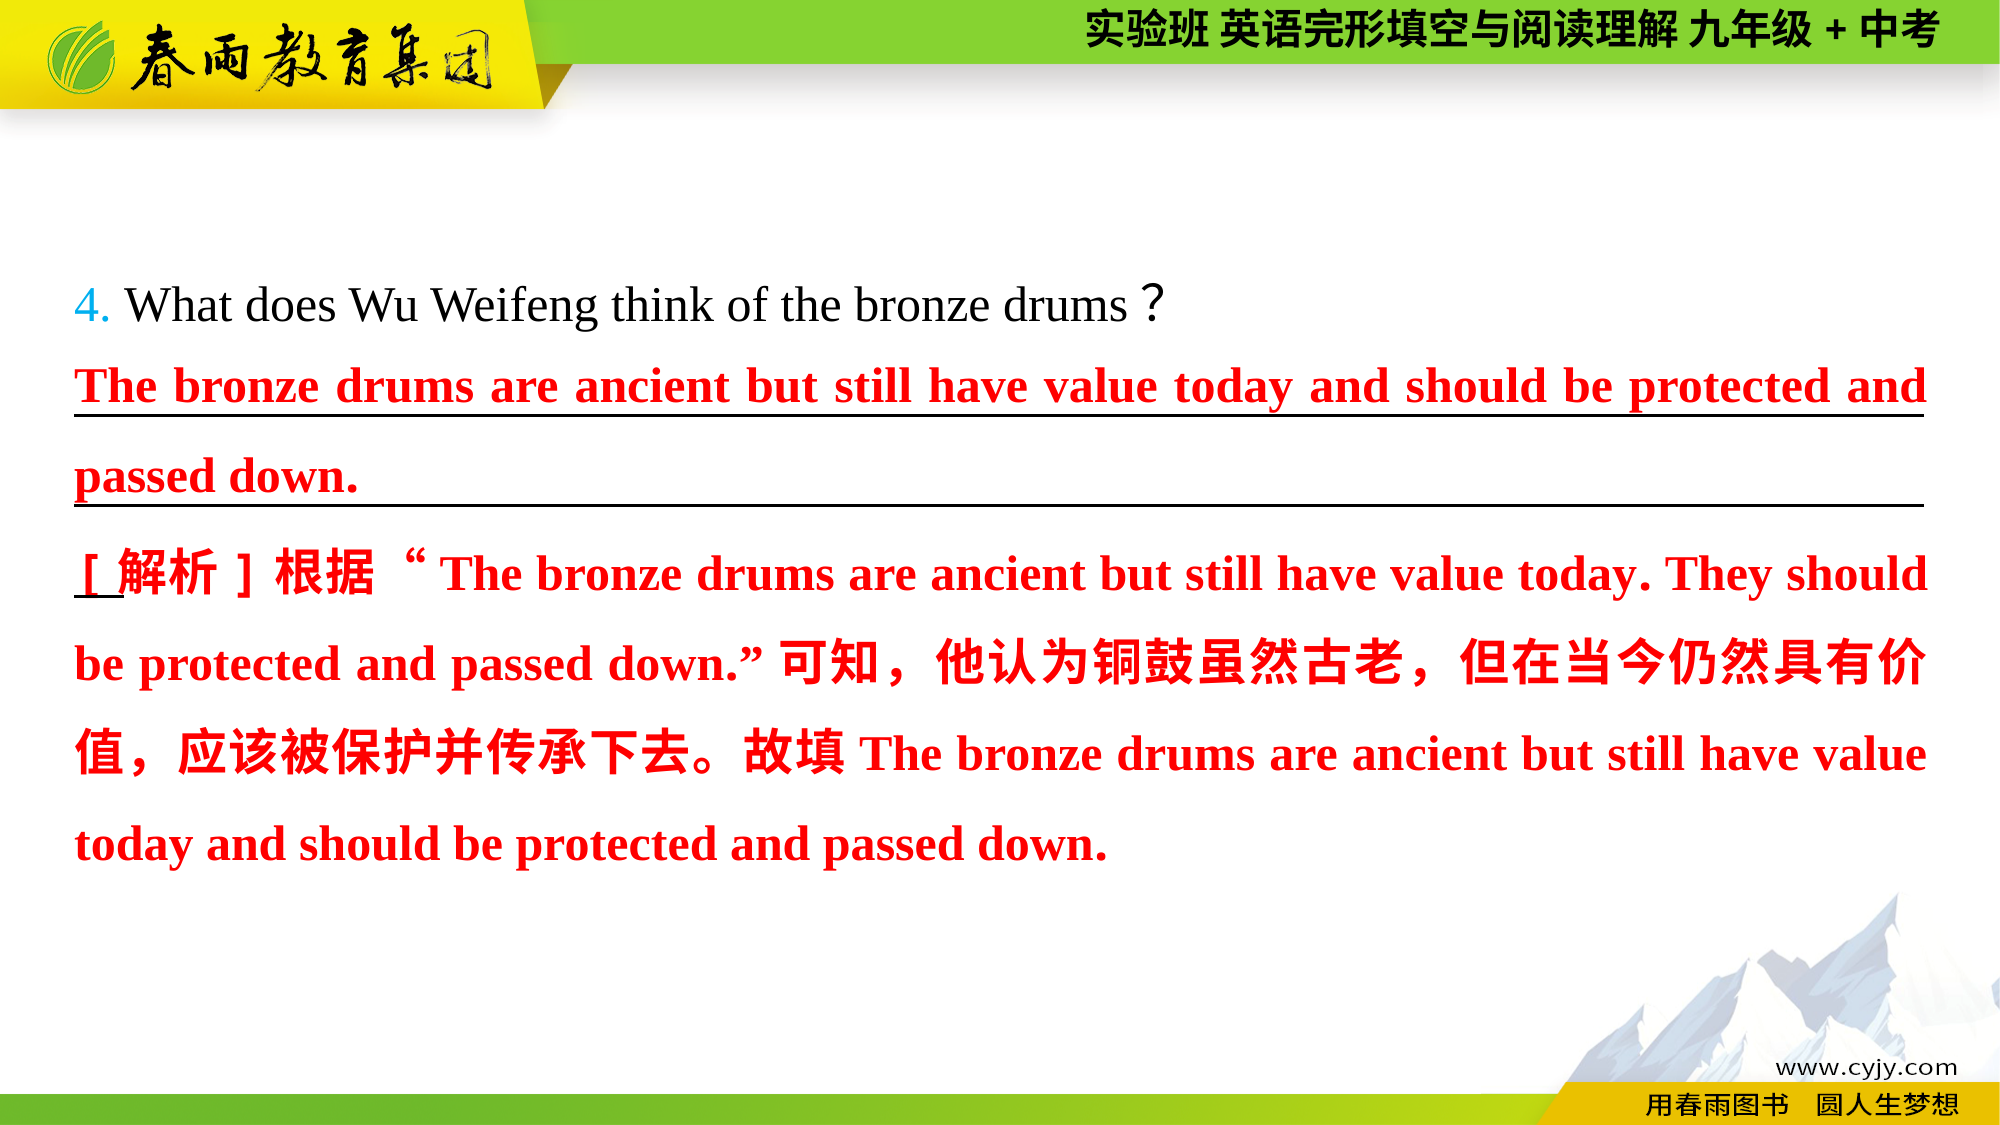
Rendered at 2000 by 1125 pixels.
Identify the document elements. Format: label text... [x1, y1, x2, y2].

picture [0, 0, 2000, 1125]
list 4. What does Wu Weifeng think of the bronze drums？ ____________________________________________________________________________________________________________________________________________________ [59, 233, 1944, 522]
text_box [解析]根据“The bronze drums are ancient but still have value today. They should be protected and passed down.”可知，他认为铜鼓虽然古老，但在当今仍然具有价值，应该被保护并传承下去。故填The bronze drums are ancient but still have value today and should be protected and passed down. [59, 522, 1944, 878]
